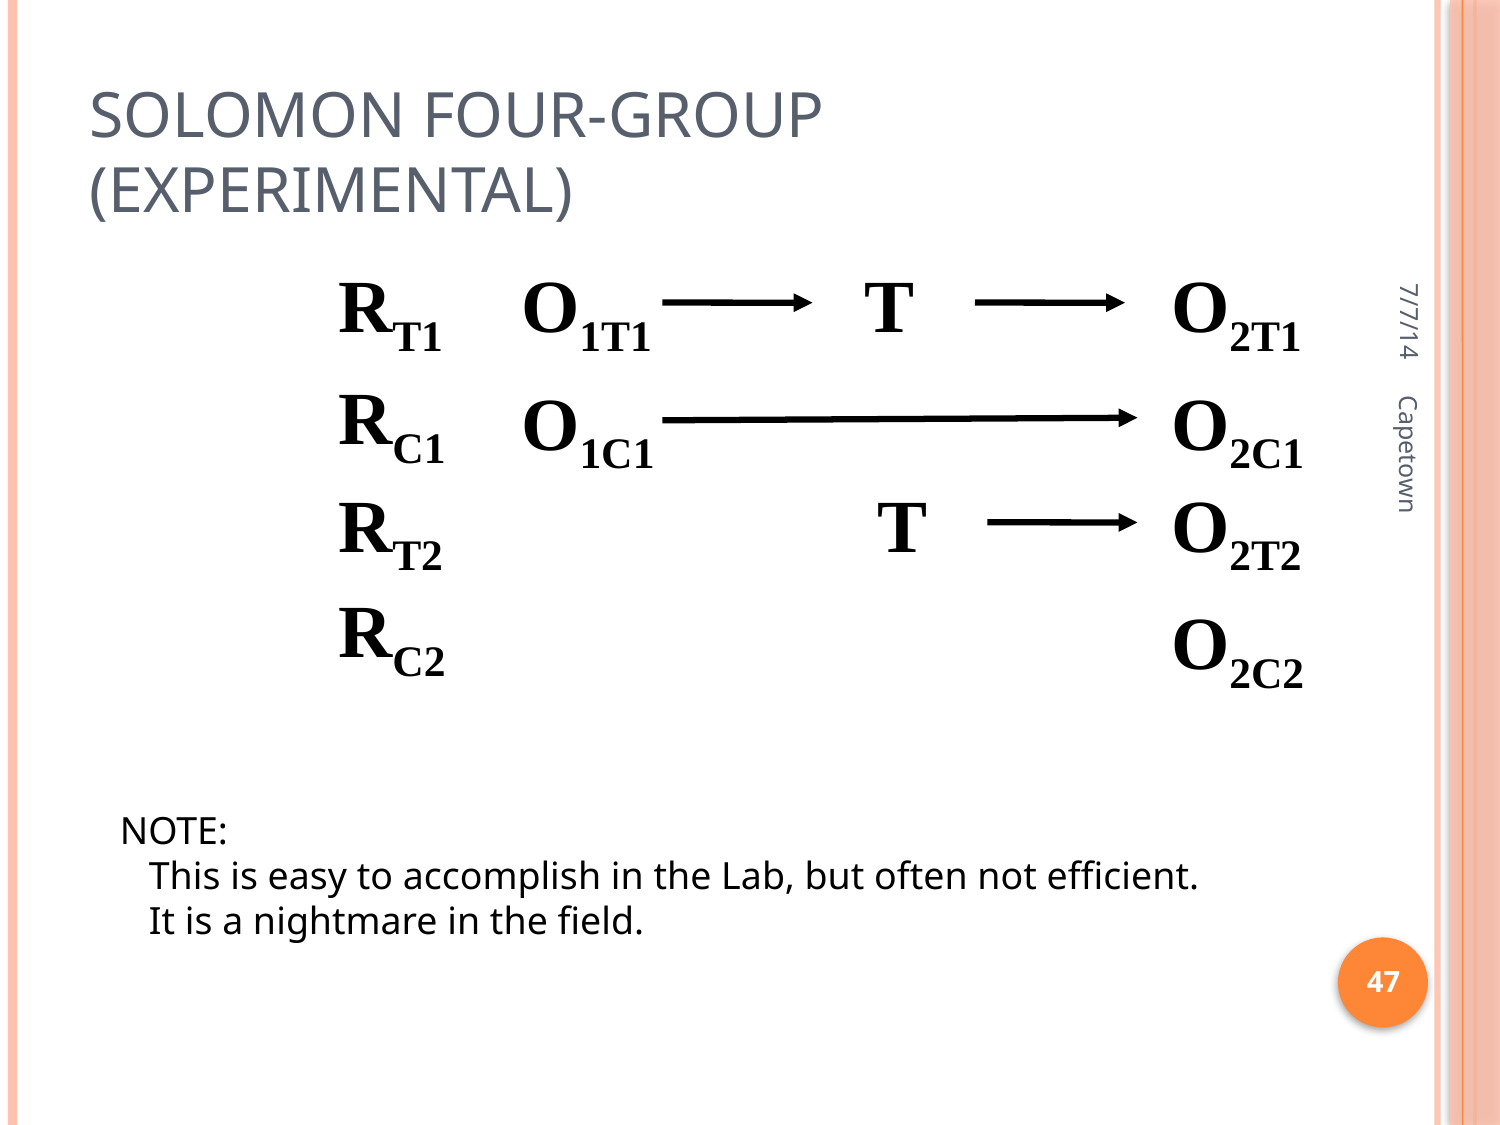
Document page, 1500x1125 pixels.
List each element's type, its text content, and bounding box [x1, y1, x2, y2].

text_box O2T1 [1156, 249, 1317, 367]
slide_number 47 [1333, 940, 1434, 1027]
text_box [662, 296, 813, 309]
text_box [987, 516, 1138, 529]
text_box RT2 [323, 469, 458, 574]
text_box T [862, 469, 942, 575]
title Solomon Four-Group (experimental) [75, 45, 1300, 233]
text_box O2T2 [1156, 469, 1317, 587]
text_box [662, 411, 1138, 424]
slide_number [1378, 43, 1442, 374]
text_box T [849, 249, 930, 355]
text_box [974, 296, 1126, 309]
text_box RT1 [323, 249, 458, 362]
text_box RC2 [323, 574, 461, 693]
text_box O1T1 [506, 249, 667, 367]
text_box O2C1 [1156, 367, 1320, 485]
footer Capetown [1379, 380, 1440, 906]
text_box NOTE: This is easy to accomplish in the Lab, but often not efficient. It is a nightmare in the field. [105, 799, 1235, 950]
text_box O2C2 [1156, 587, 1320, 705]
text_box RC1 [323, 362, 461, 480]
text_box O1C1 [506, 367, 670, 485]
